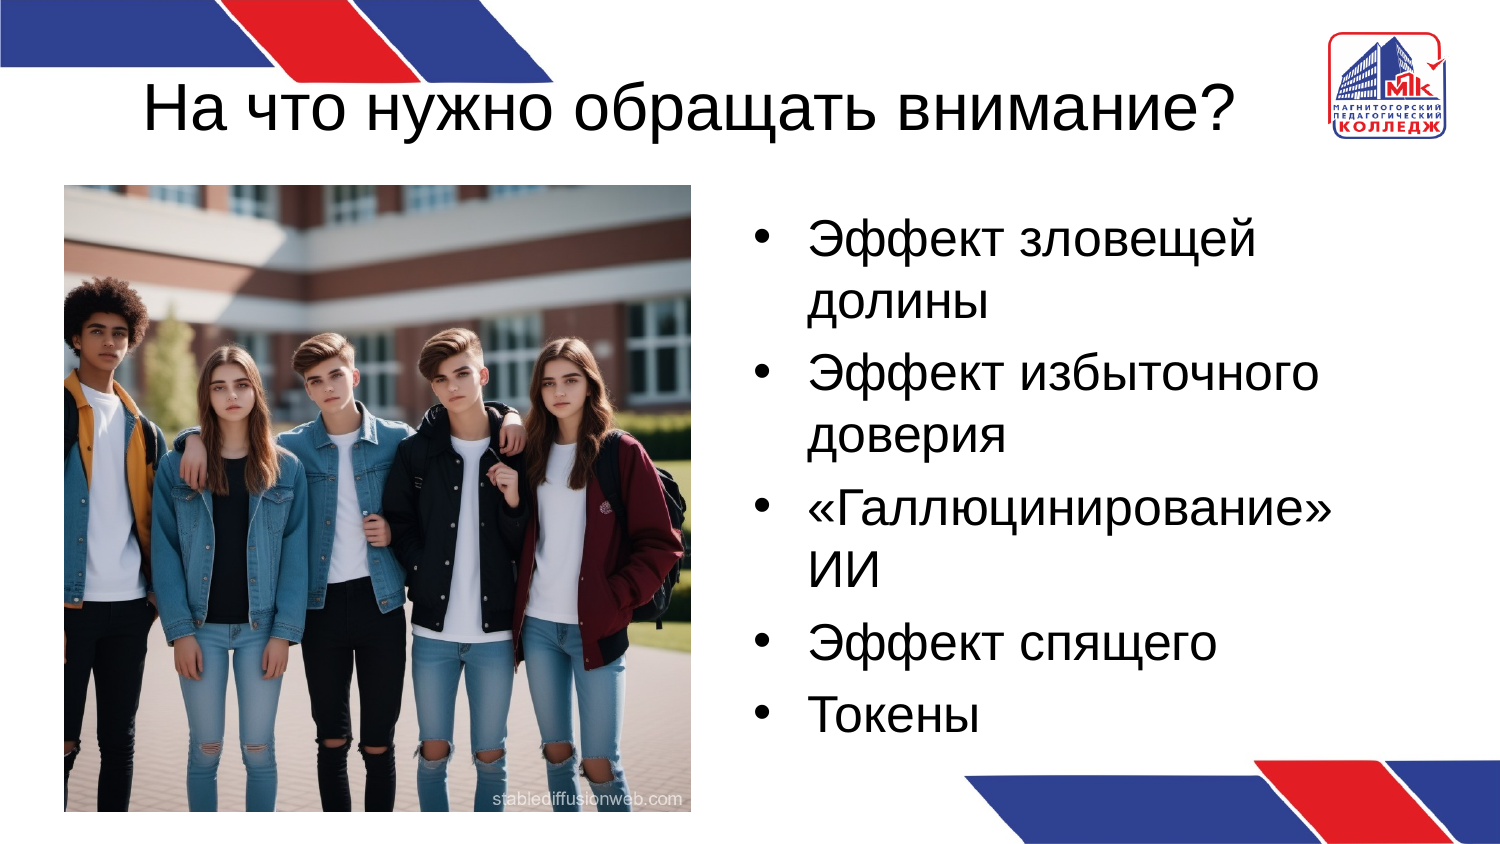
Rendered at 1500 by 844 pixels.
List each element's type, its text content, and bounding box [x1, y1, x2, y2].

list Эффект зловещей долины Эффект избыточного доверия «Галлюцинирование» ИИ Эффект спящего Токены [738, 196, 1425, 754]
picture [0, 0, 1500, 844]
title На что нужно обращать внимание? [75, 33, 1306, 175]
